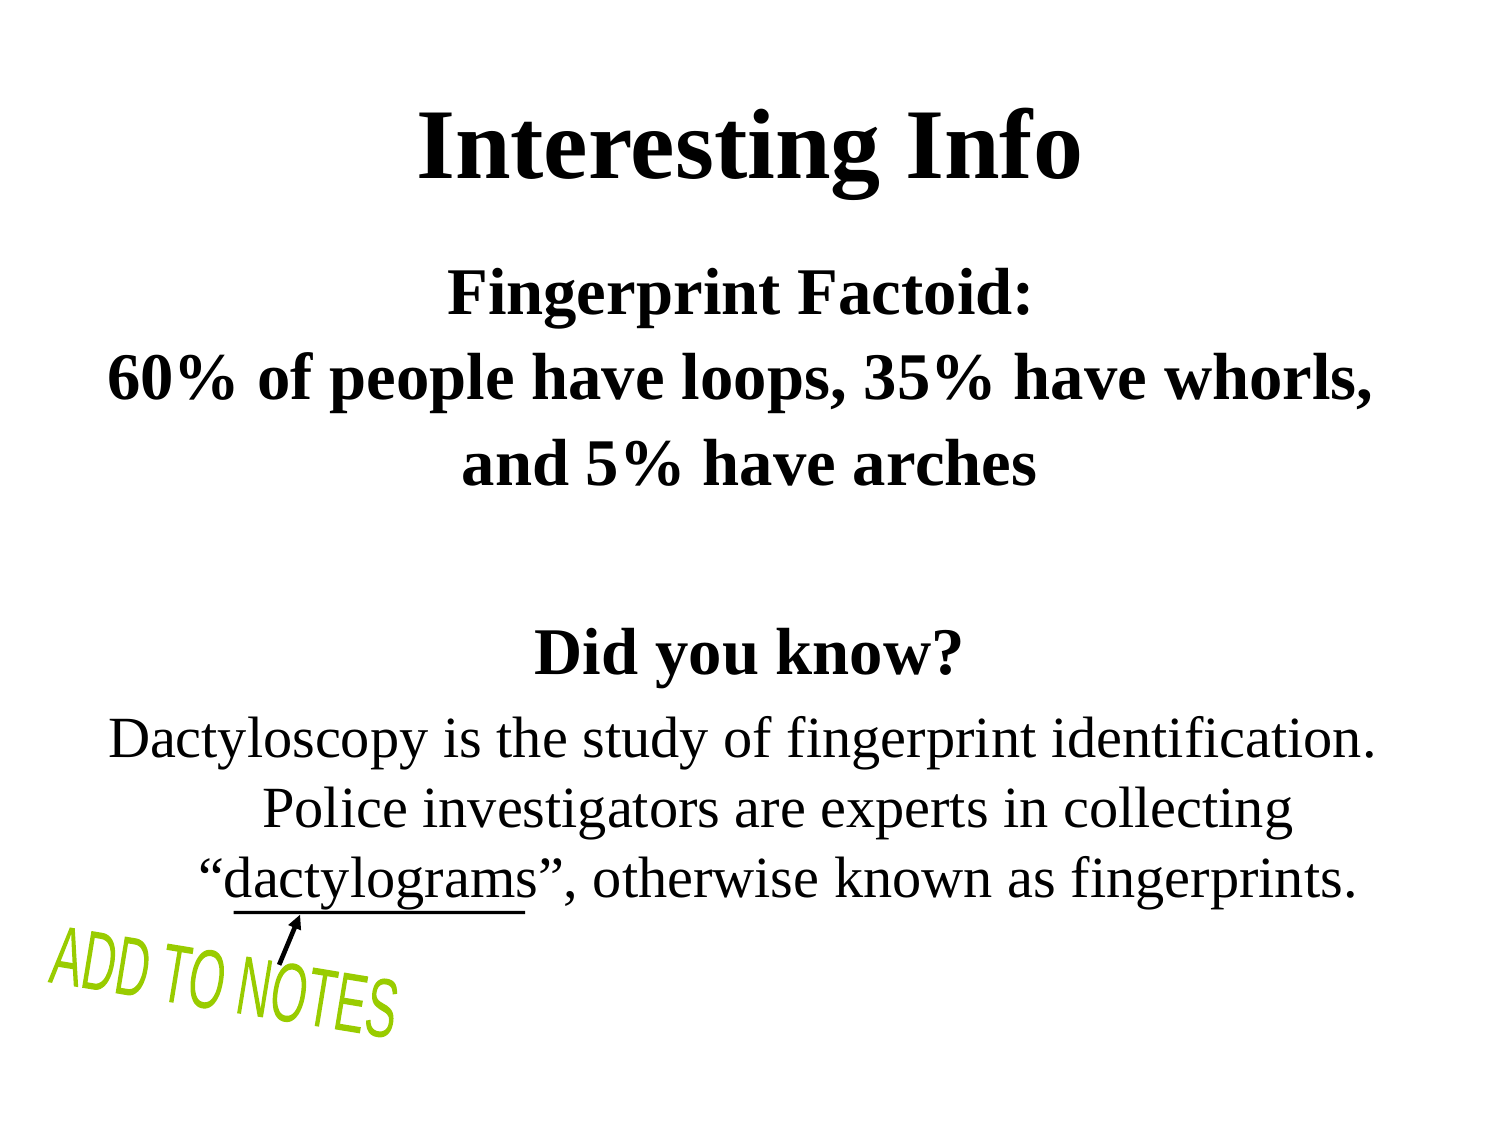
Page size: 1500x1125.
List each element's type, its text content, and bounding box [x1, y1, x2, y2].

list Did you know? Dactyloscopy is the study of fingerprint identification. Police investigators are experts in collecting “dactylograms”, otherwise known as fingerprints. [37, 599, 1463, 963]
title Interesting Info [74, 44, 1426, 233]
text_box Fingerprint Factoid: 60% of people have loops, 35% have whorls, and 5% have arches [74, 249, 1425, 550]
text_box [49, 912, 526, 1012]
